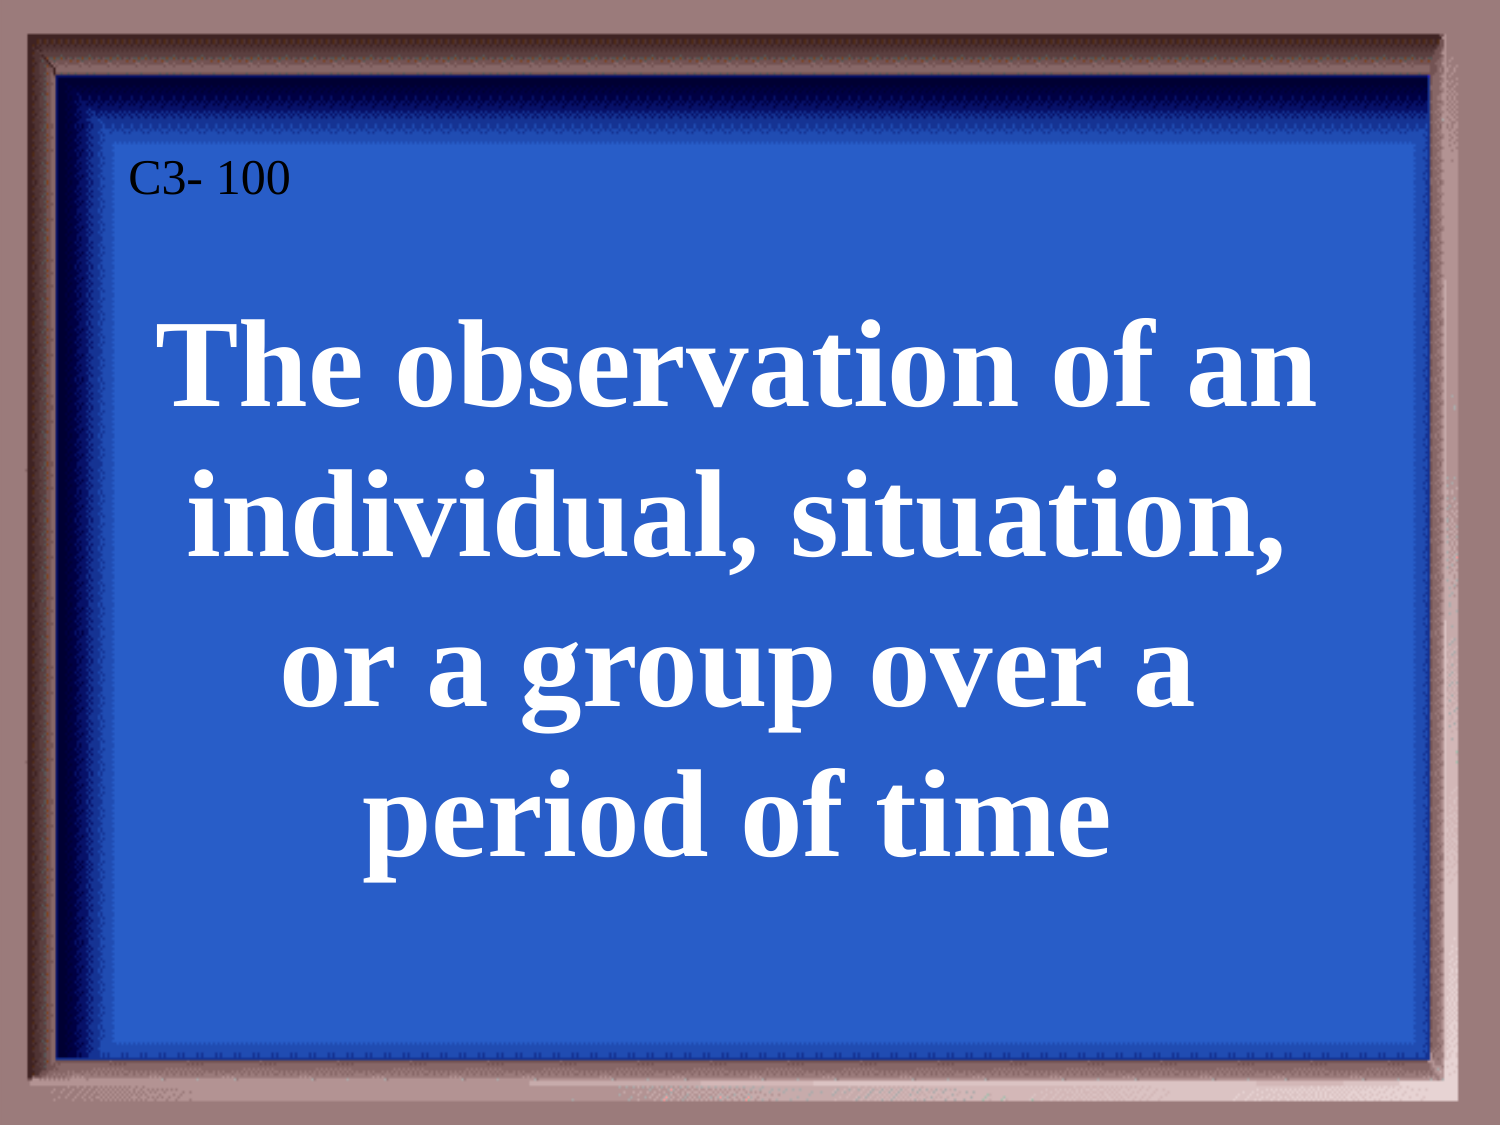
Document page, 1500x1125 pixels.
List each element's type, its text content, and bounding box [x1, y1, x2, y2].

picture [0, 0, 1500, 1125]
text_box C3- 100 [113, 137, 306, 213]
title The observation of an individual, situation, or a group over a period of time [99, 487, 1375, 675]
